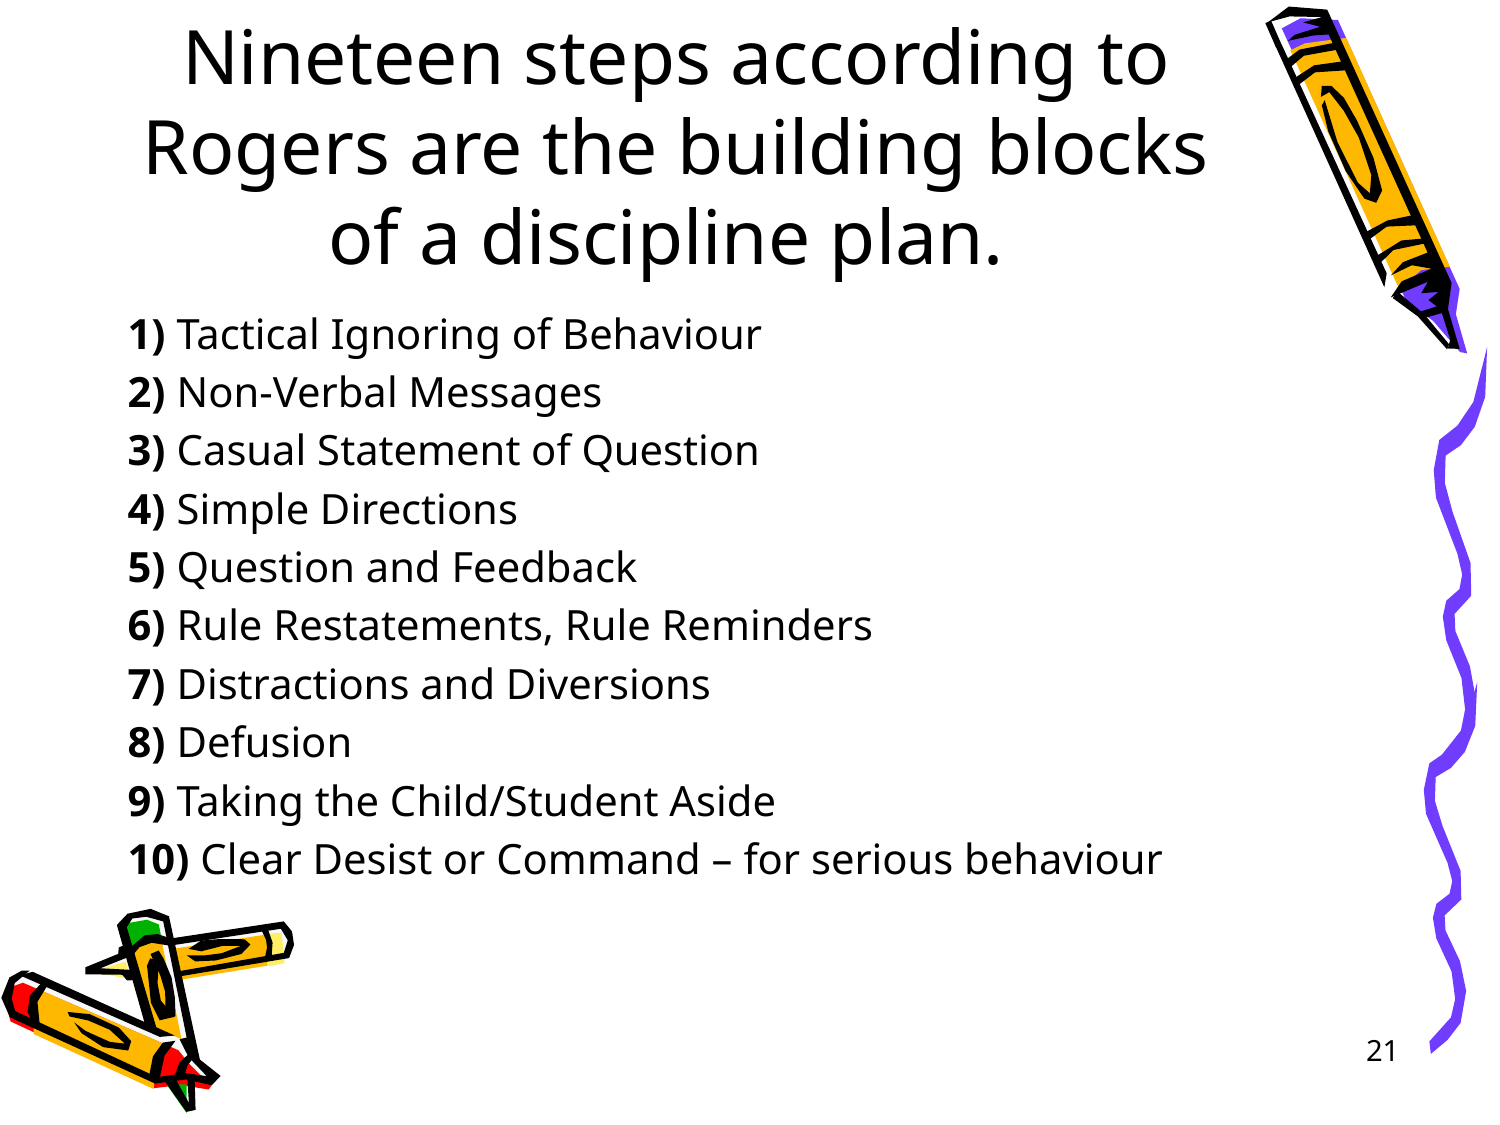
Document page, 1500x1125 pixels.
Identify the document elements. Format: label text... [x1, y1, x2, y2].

title Nineteen steps according to Rogers are the building blocks of a discipline plan. [112, 24, 1240, 288]
slide_number 21 [1101, 1024, 1415, 1101]
list 1) Tactical Ignoring of Behaviour 2) Non-Verbal Messages 3) Casual Statement of Question 4) Simple Directions 5) Question and Feedback 6) Rule Restatements, Rule Reminders 7) Distractions and Diversions 8) Defusion 9) Taking the Child/Student Aside 10) Clear Desist or Command – for serious behaviour [112, 299, 1376, 901]
